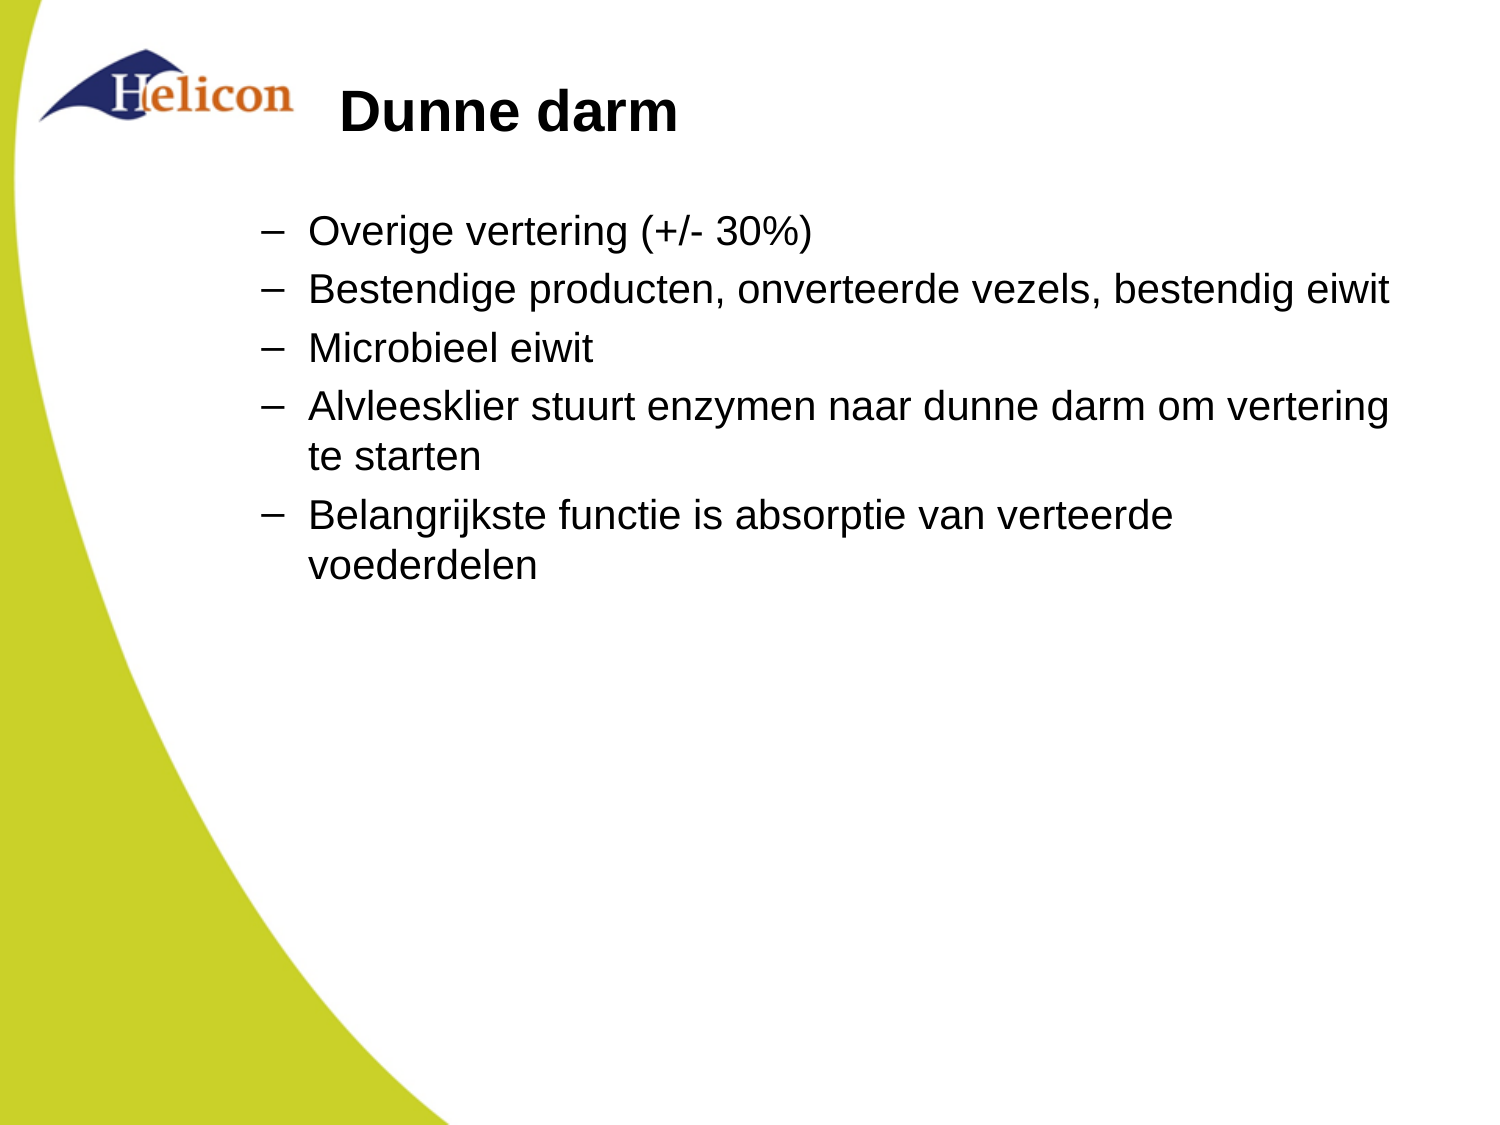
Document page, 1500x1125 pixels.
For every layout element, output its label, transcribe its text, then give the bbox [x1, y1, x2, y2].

list Overige vertering (+/- 30%) Bestendige producten, onverteerde vezels, bestendig eiwit Microbieel eiwit Alvleesklier stuurt enzymen naar dunne darm om vertering te starten Belangrijkste functie is absorptie van verteerde voederdelen [171, 196, 1425, 1005]
picture [0, 0, 1500, 1125]
title Dunne darm [324, 54, 1415, 161]
